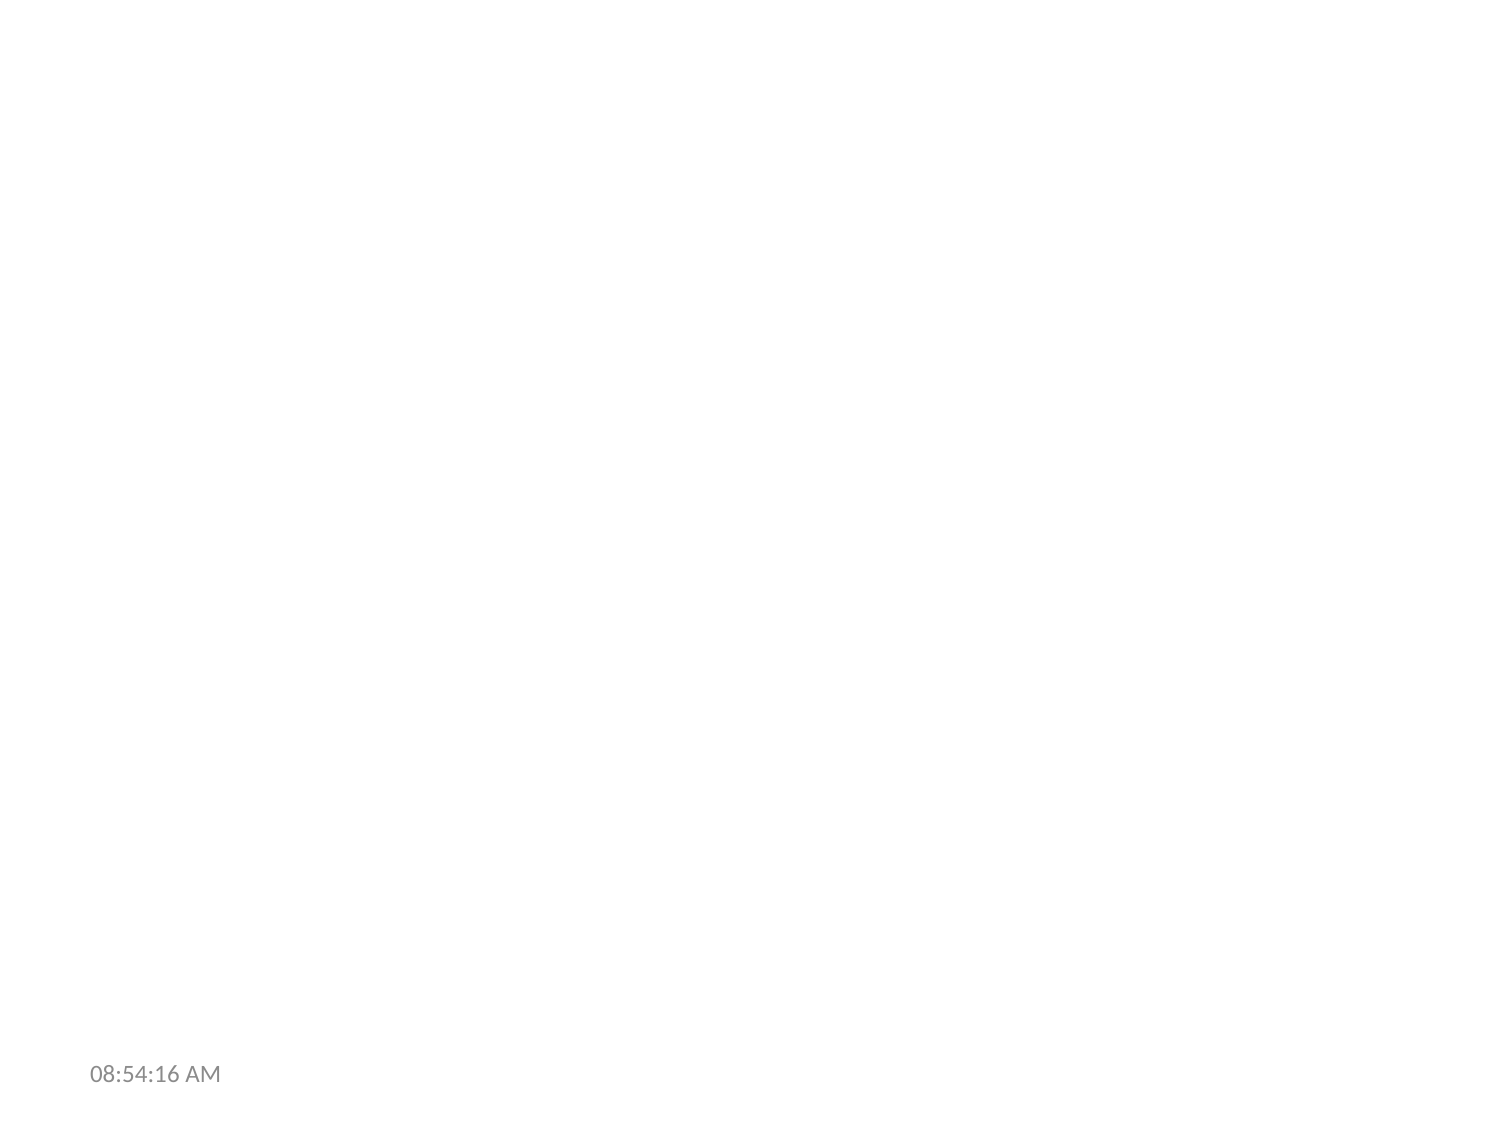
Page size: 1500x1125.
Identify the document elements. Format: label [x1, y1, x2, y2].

slide_number [75, 1042, 425, 1103]
